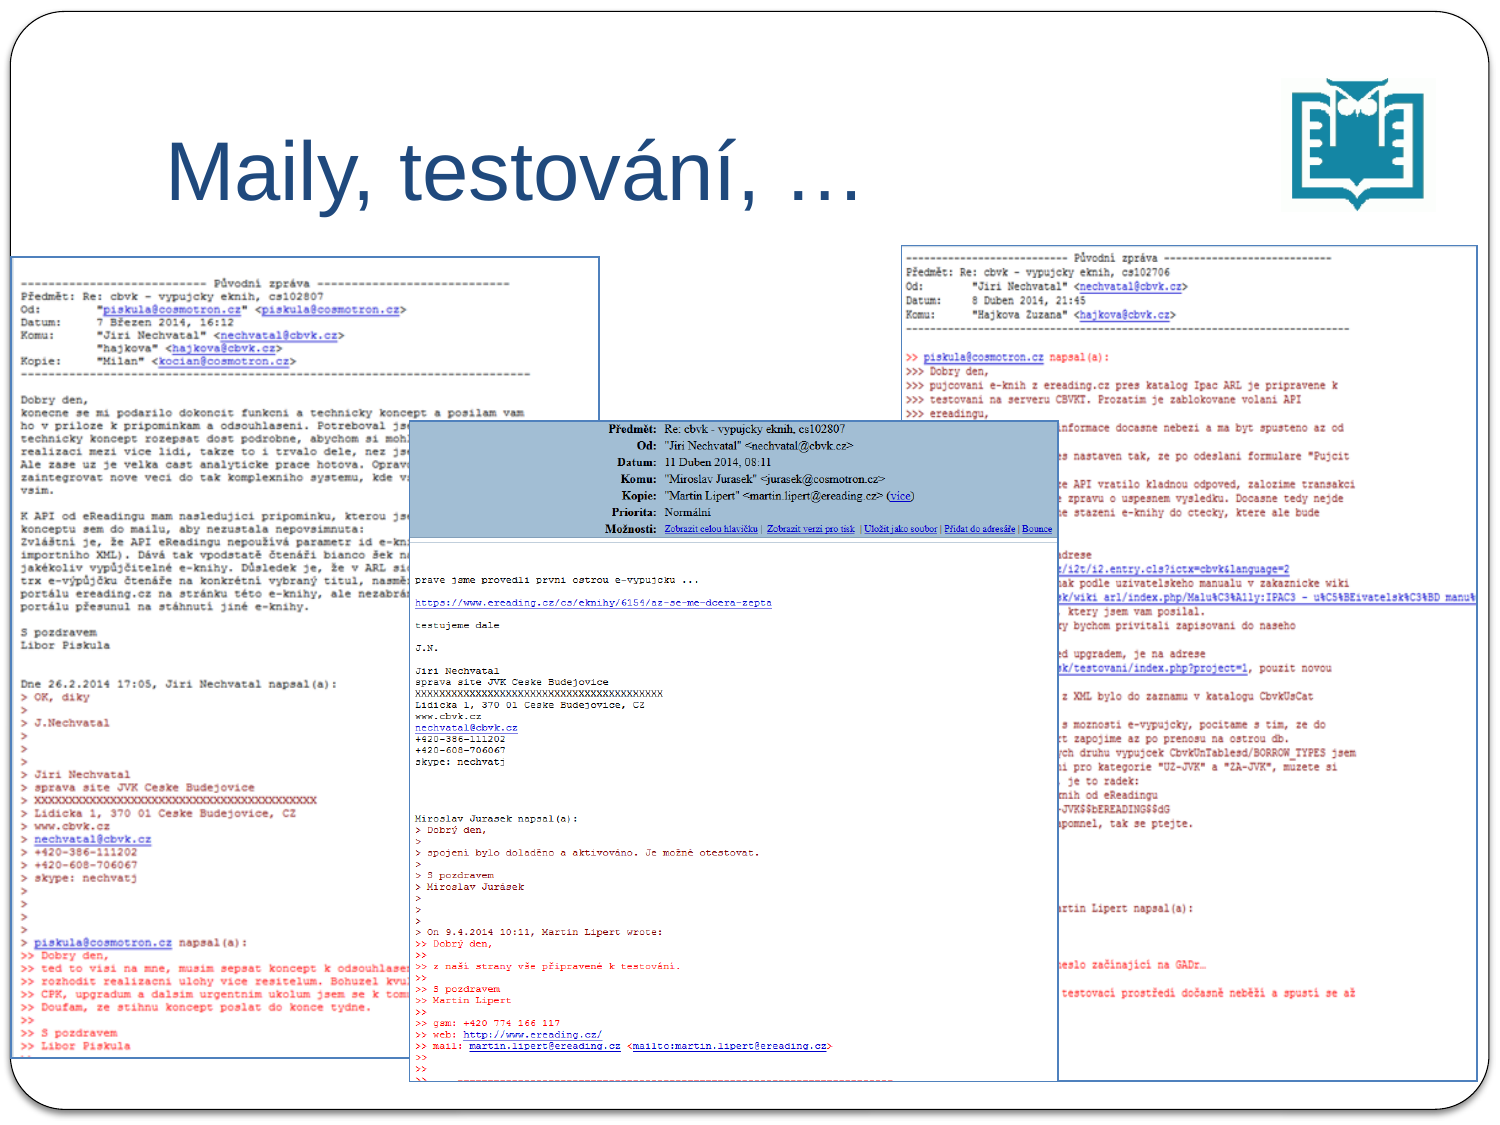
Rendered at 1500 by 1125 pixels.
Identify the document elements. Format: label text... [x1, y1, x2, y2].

title Maily, testování, … [149, 44, 1426, 233]
picture [1281, 77, 1436, 212]
picture [11, 245, 1477, 1082]
